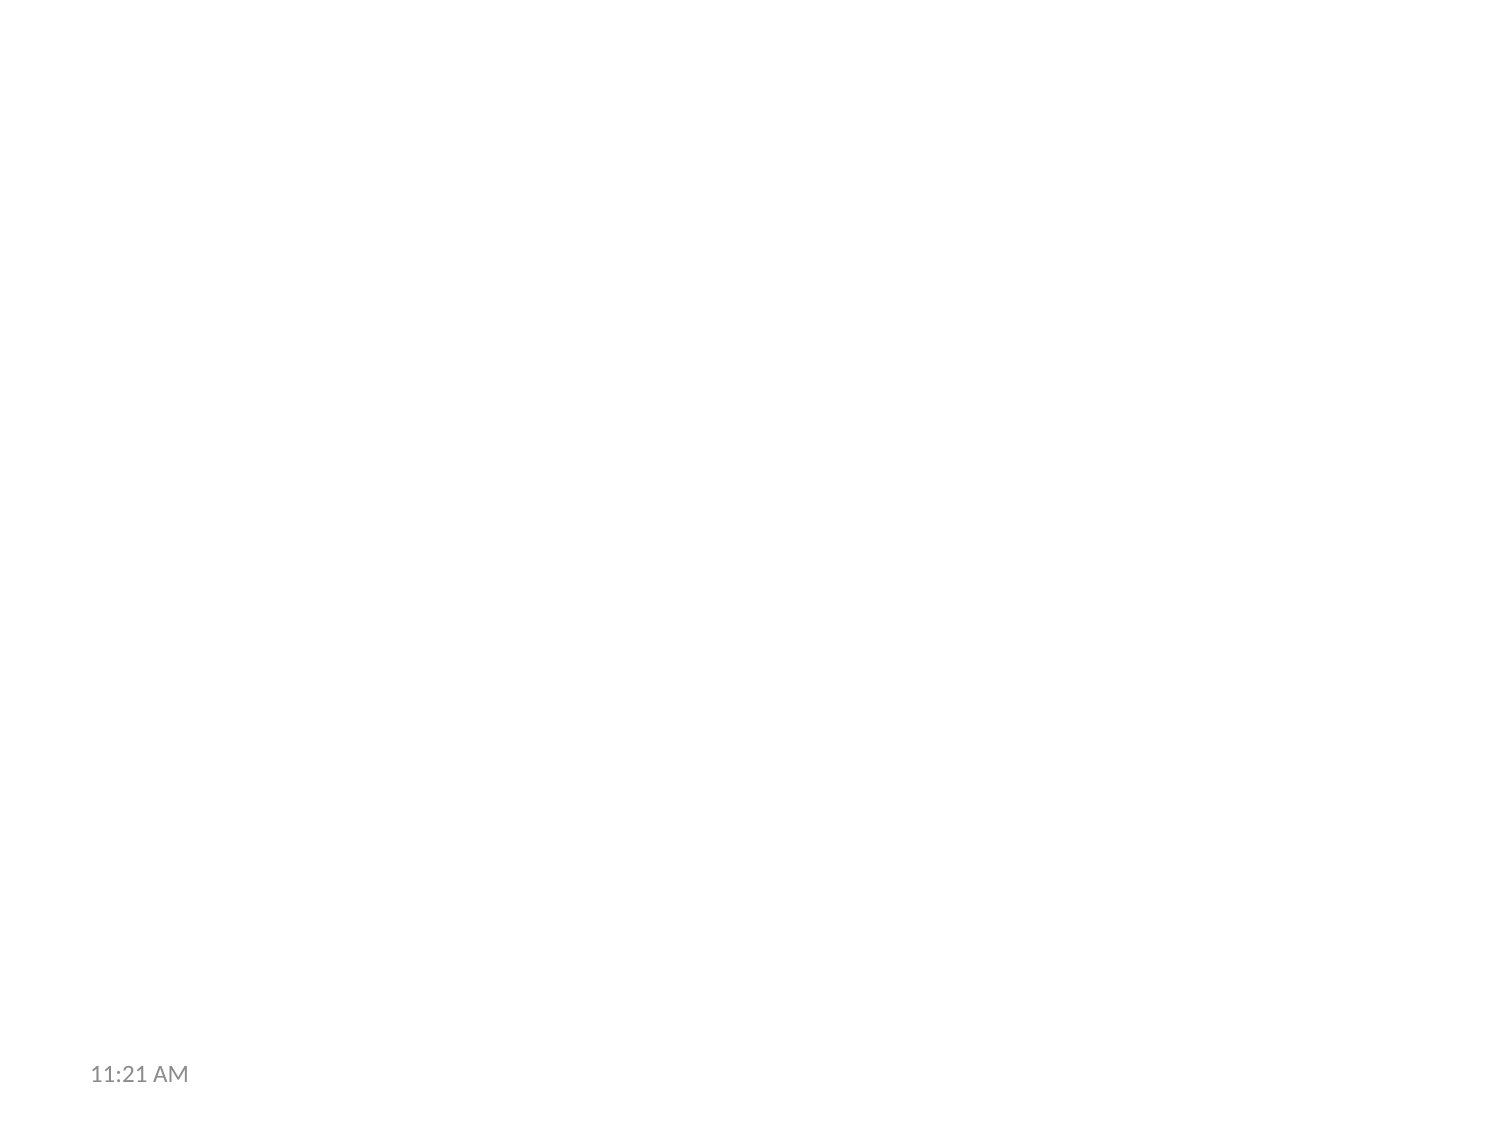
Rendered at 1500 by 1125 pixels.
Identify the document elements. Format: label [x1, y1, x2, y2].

slide_number [75, 1042, 425, 1103]
